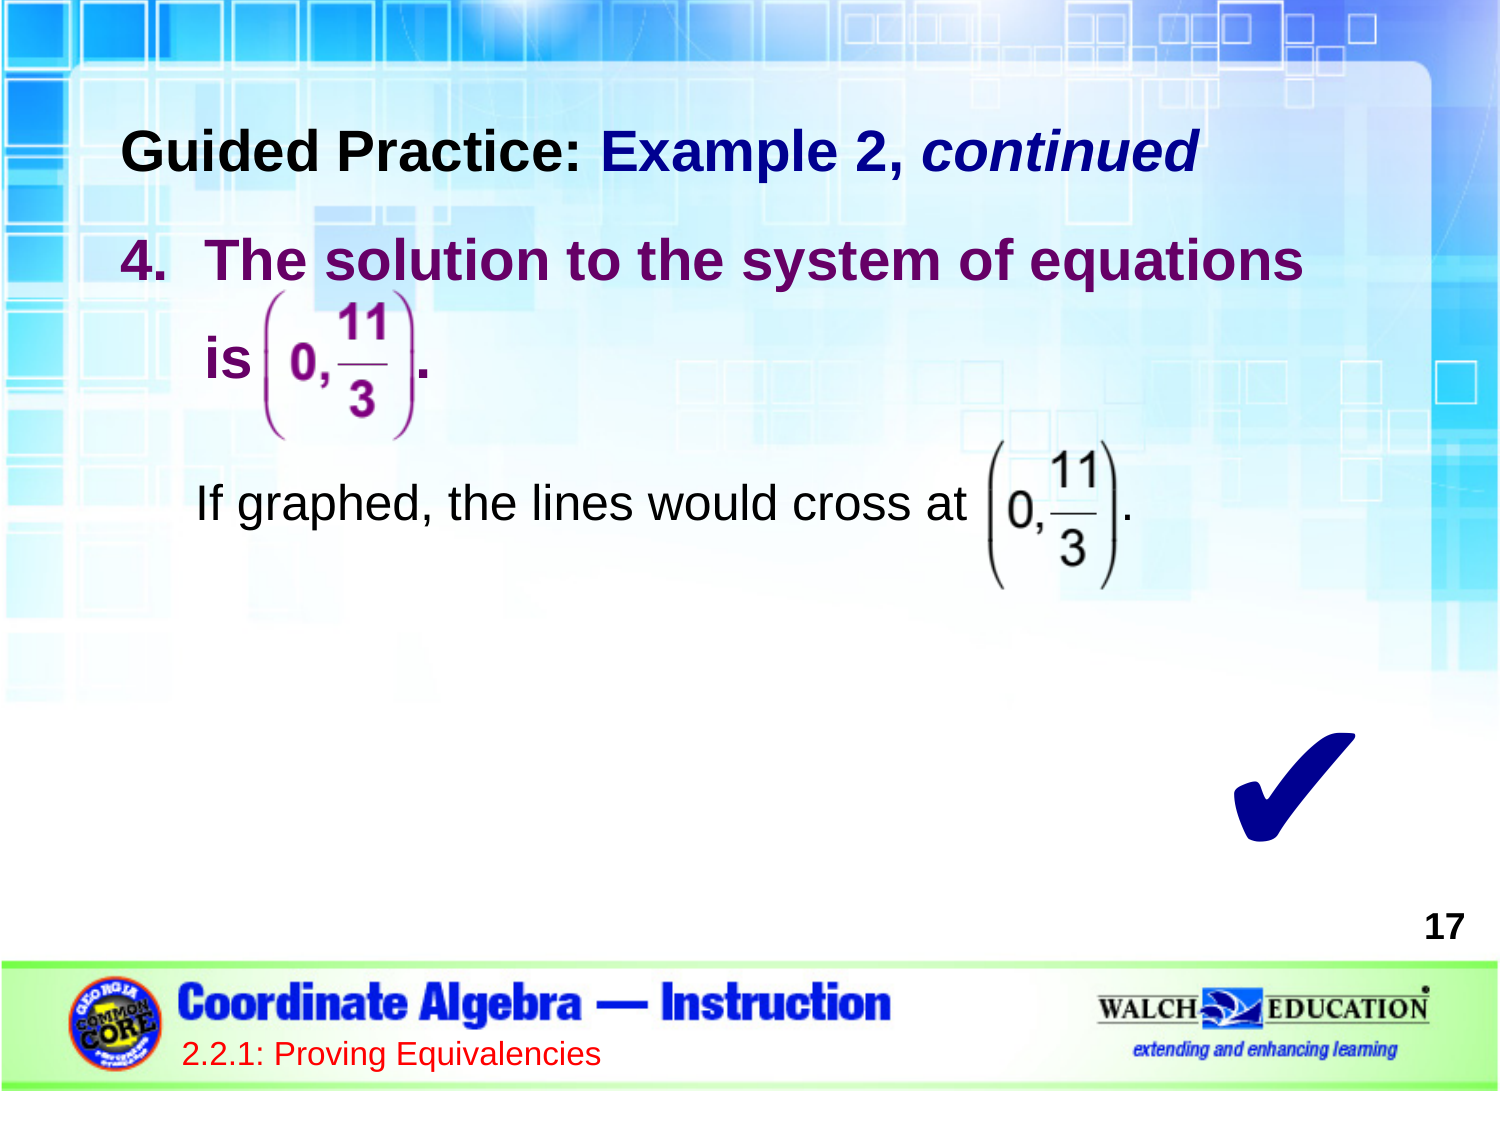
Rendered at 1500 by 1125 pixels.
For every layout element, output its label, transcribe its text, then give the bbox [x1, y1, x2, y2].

text_box ✔ [1128, 651, 1394, 907]
slide_number 17 [1361, 901, 1481, 949]
picture [1, 0, 1500, 1091]
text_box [985, 435, 1119, 591]
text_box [261, 285, 417, 443]
list 2.2.1: Proving Equivalencies [166, 1024, 1074, 1068]
subtitle Guided Practice: Example 2, continued The solution to the system of equations is . If graphed, the lines would cross at . [105, 105, 1329, 925]
